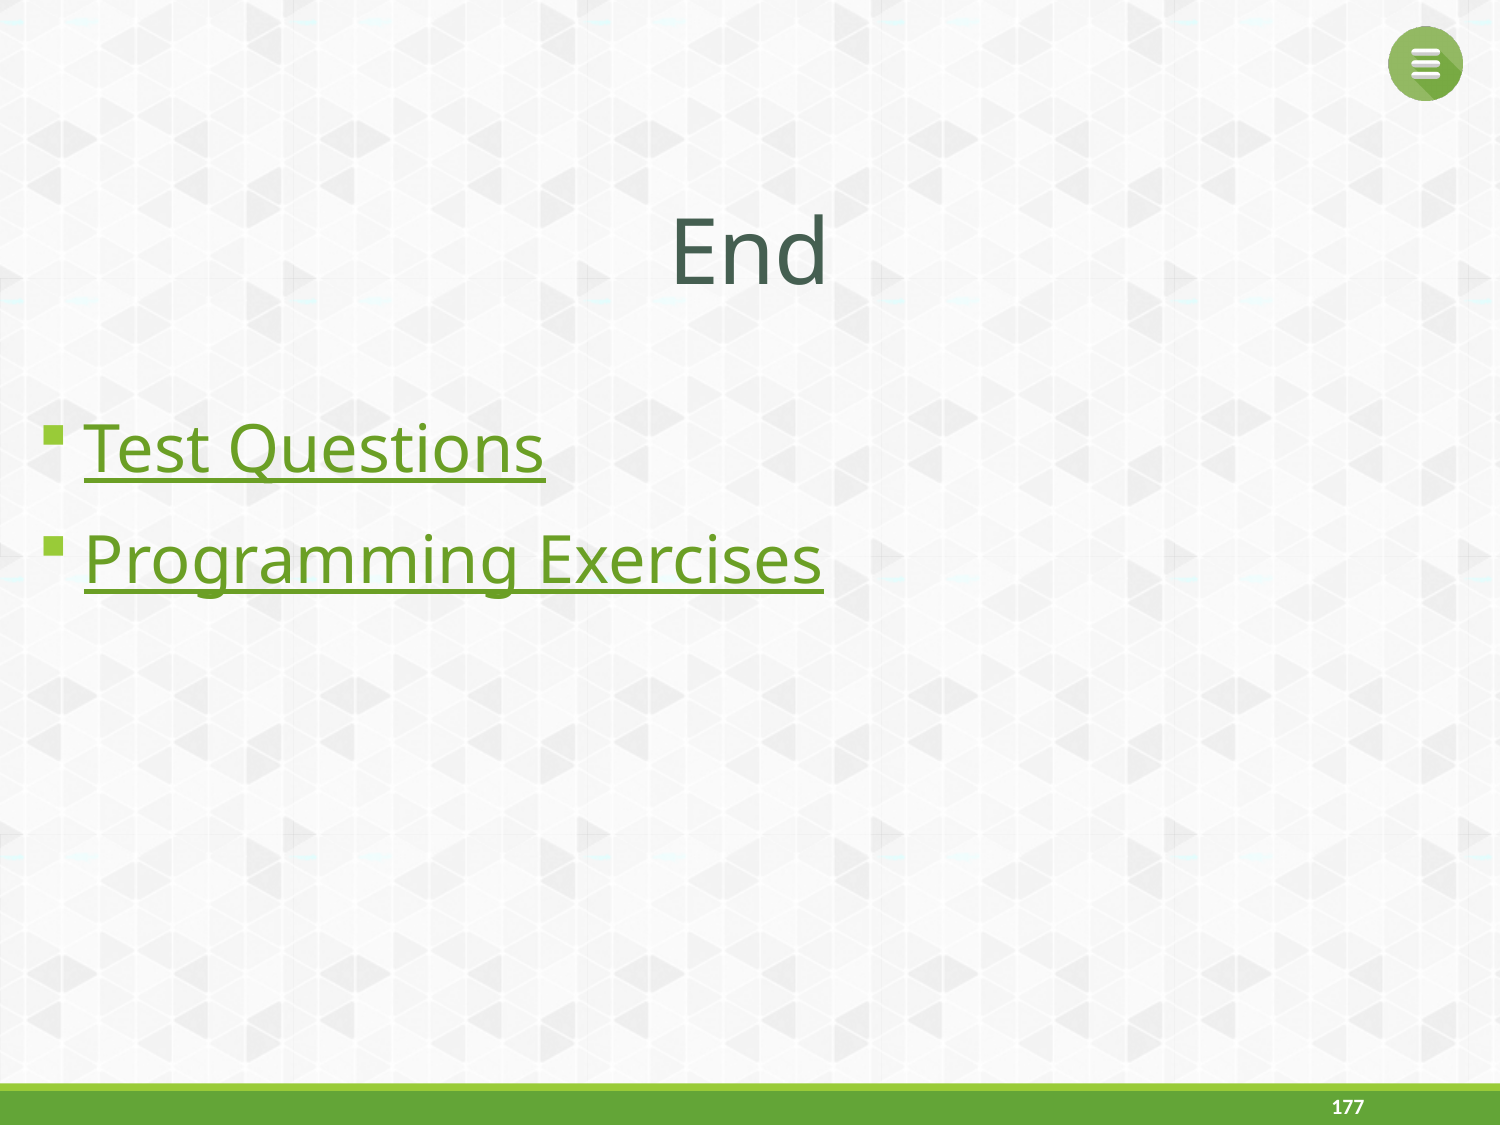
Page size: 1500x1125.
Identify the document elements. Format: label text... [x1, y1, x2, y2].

picture [0, 0, 1500, 1083]
slide_number 177 [1218, 1090, 1380, 1121]
title End [23, 112, 1476, 399]
list Test Questions Programming Exercises [23, 399, 1476, 1078]
